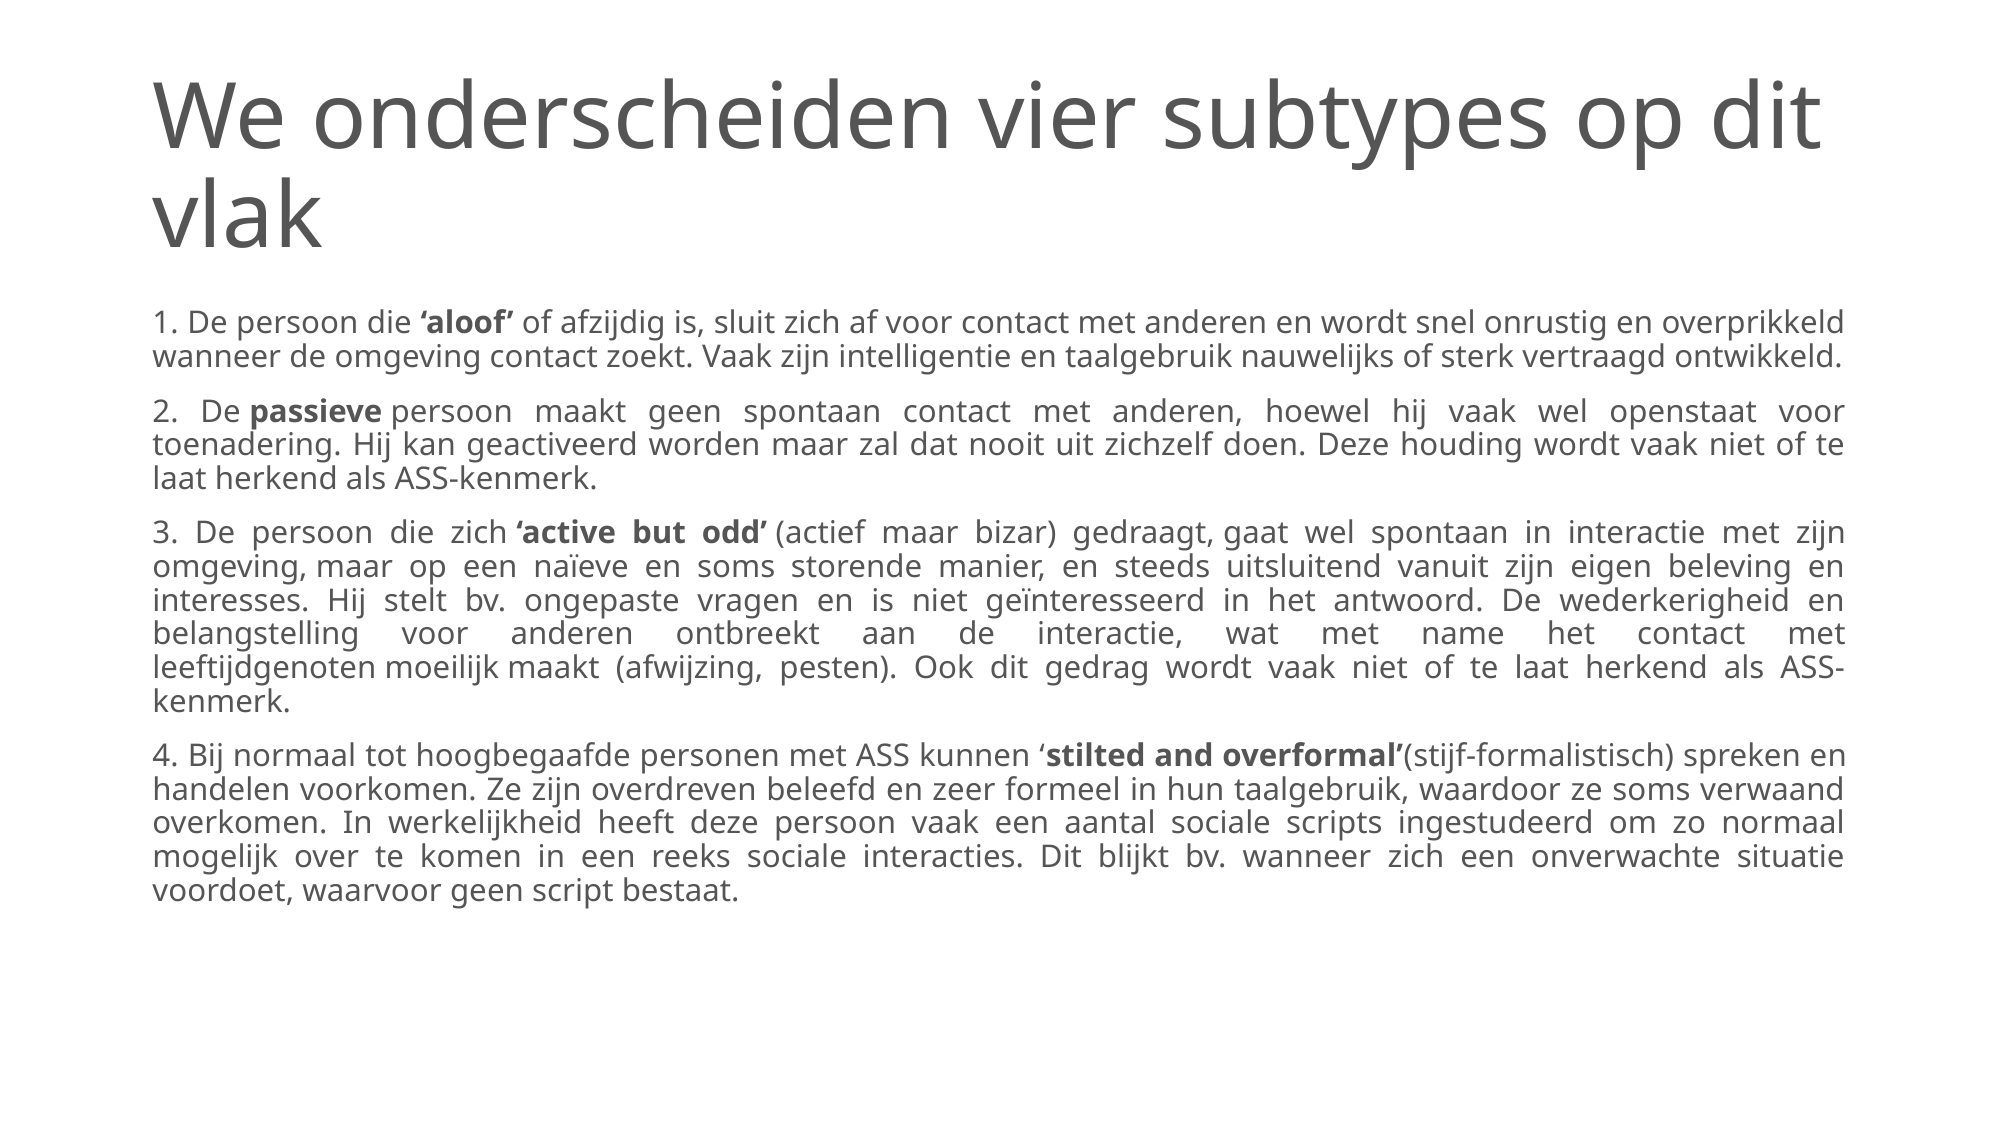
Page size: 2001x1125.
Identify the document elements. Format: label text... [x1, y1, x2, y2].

title We onderscheiden vier subtypes op dit vlak [137, 59, 1863, 278]
list 1. De persoon die ‘aloof’ of afzijdig is, sluit zich af voor contact met anderen en wordt snel onrustig en overprikkeld wanneer de omgeving contact zoekt. Vaak zijn intelligentie en taalgebruik nauwelijks of sterk vertraagd ontwikkeld. 2. De passieve persoon maakt geen spontaan contact met anderen, hoewel hij vaak wel openstaat voor toenadering. Hij kan geactiveerd worden maar zal dat nooit uit zichzelf doen. Deze houding wordt vaak niet of te laat herkend als ASS-kenmerk. 3. De persoon die zich ‘active but odd’ (actief maar bizar) gedraagt, gaat wel spontaan in interactie met zijn omgeving, maar op een naïeve en soms storende manier, en steeds uitsluitend vanuit zijn eigen beleving en interesses. Hij stelt bv. ongepaste vragen en is niet geïnteresseerd in het antwoord. De wederkerigheid en belangstelling voor anderen ontbreekt aan de interactie, wat met name het contact met leeftijdgenoten moeilijk maakt (afwijzing, pesten). Ook dit gedrag wordt vaak niet of te laat herkend als ASS-kenmerk. 4. Bij normaal tot hoogbegaafde personen met ASS kunnen ‘stilted and overformal’(stijf-formalistisch) spreken en handelen voorkomen. Ze zijn overdreven beleefd en zeer formeel in hun taalgebruik, waardoor ze soms verwaand overkomen. In werkelijkheid heeft deze persoon vaak een aantal sociale scripts ingestudeerd om zo normaal mogelijk over te komen in een reeks sociale interacties. Dit blijkt bv. wanneer zich een onverwachte situatie voordoet, waarvoor geen script bestaat. [137, 299, 1863, 1014]
